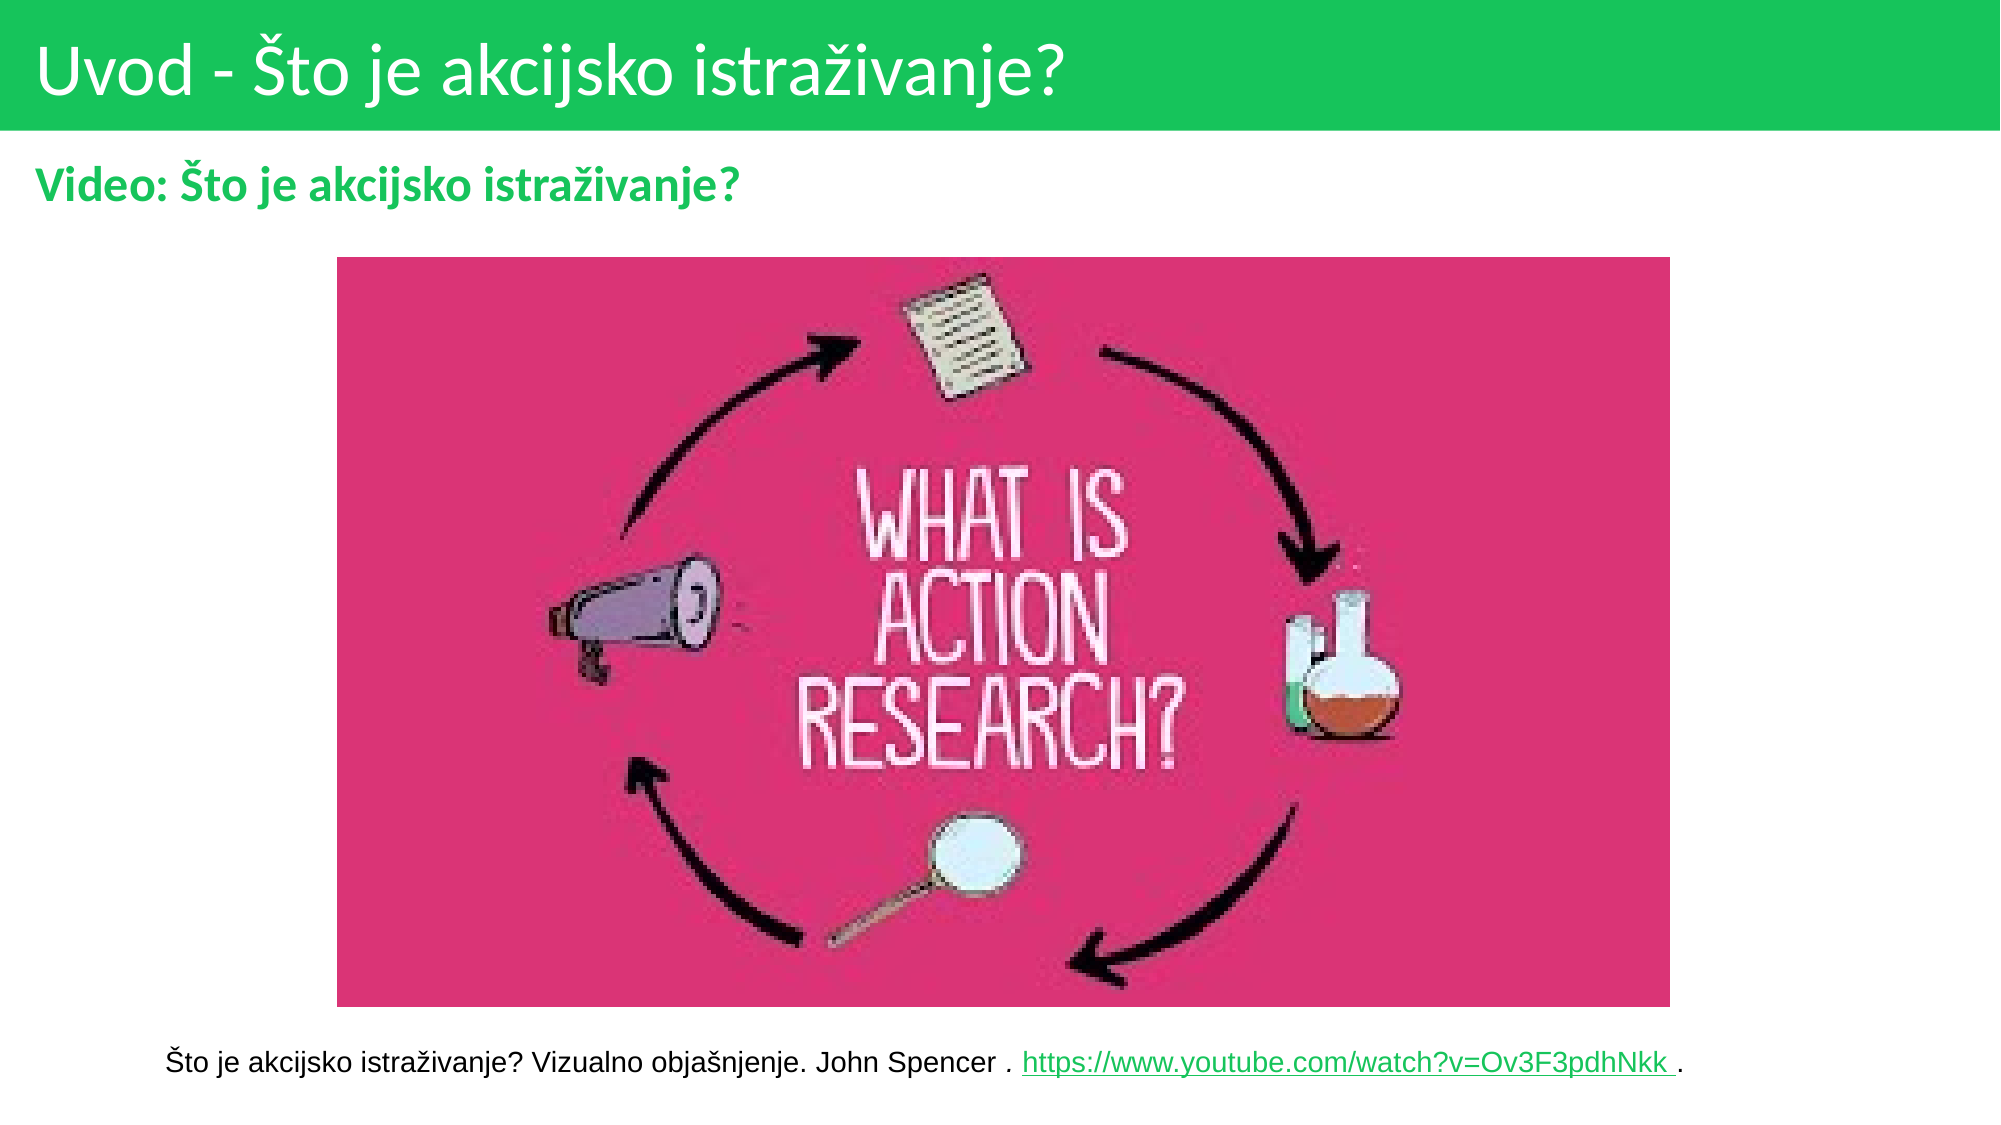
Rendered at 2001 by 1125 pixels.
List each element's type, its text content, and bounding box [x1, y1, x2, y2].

picture [337, 256, 1670, 1007]
title Uvod - Što je akcijsko istraživanje? [20, 12, 1980, 131]
text_box Što je akcijsko istraživanje? Vizualno objašnjenje. John Spencer . https://www.youtube.com/watch?v=Ov3F3pdhNkk . [150, 1028, 1846, 1125]
list Video: Što je akcijsko istraživanje? [20, 140, 1980, 231]
